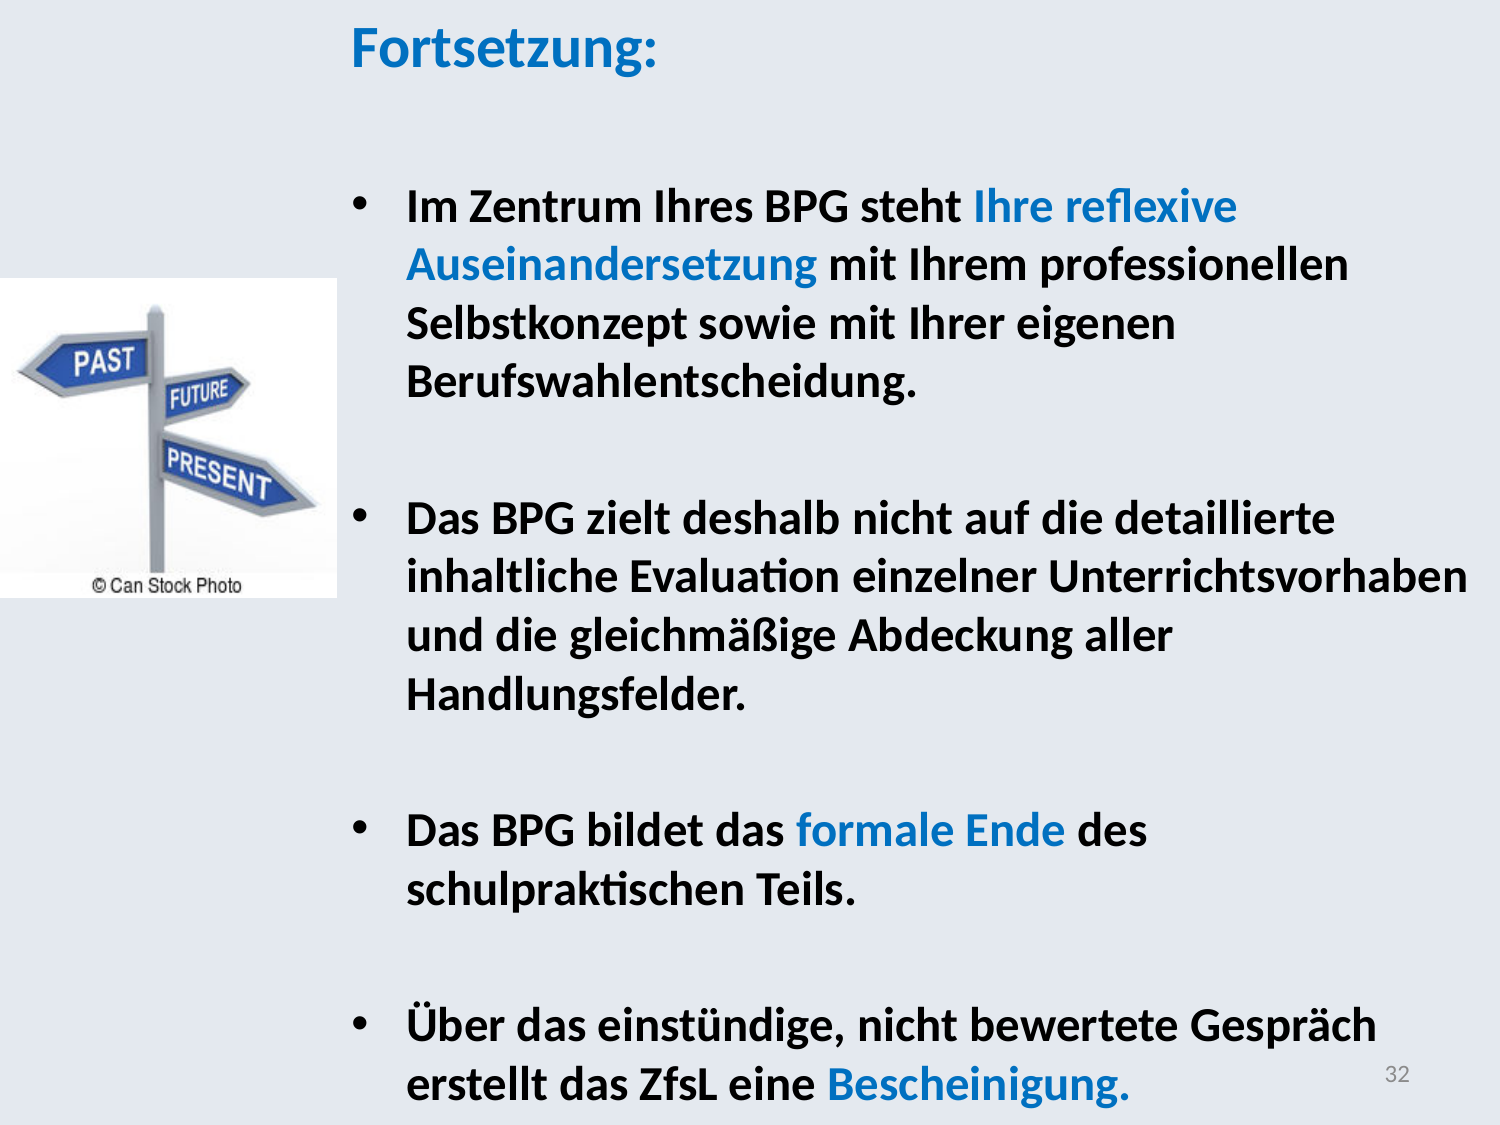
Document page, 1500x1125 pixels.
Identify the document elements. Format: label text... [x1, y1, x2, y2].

slide_number 32 [1074, 1042, 1425, 1103]
picture [0, 278, 337, 599]
list Fortsetzung: Im Zentrum Ihres BPG steht Ihre reflexive Auseinandersetzung mit Ihrem professionellen Selbstkonzept sowie mit Ihrer eigenen Berufswahlentscheidung. Das BPG zielt deshalb nicht auf die detaillierte inhaltliche Evaluation einzelner Unterrichtsvorhaben und die gleichmäßige Abdeckung aller Handlungsfelder. Das BPG bildet das formale Ende des schulpraktischen Teils. Über das einstündige, nicht bewertete Gespräch erstellt das ZfsL eine Bescheinigung. [336, 0, 1500, 1125]
